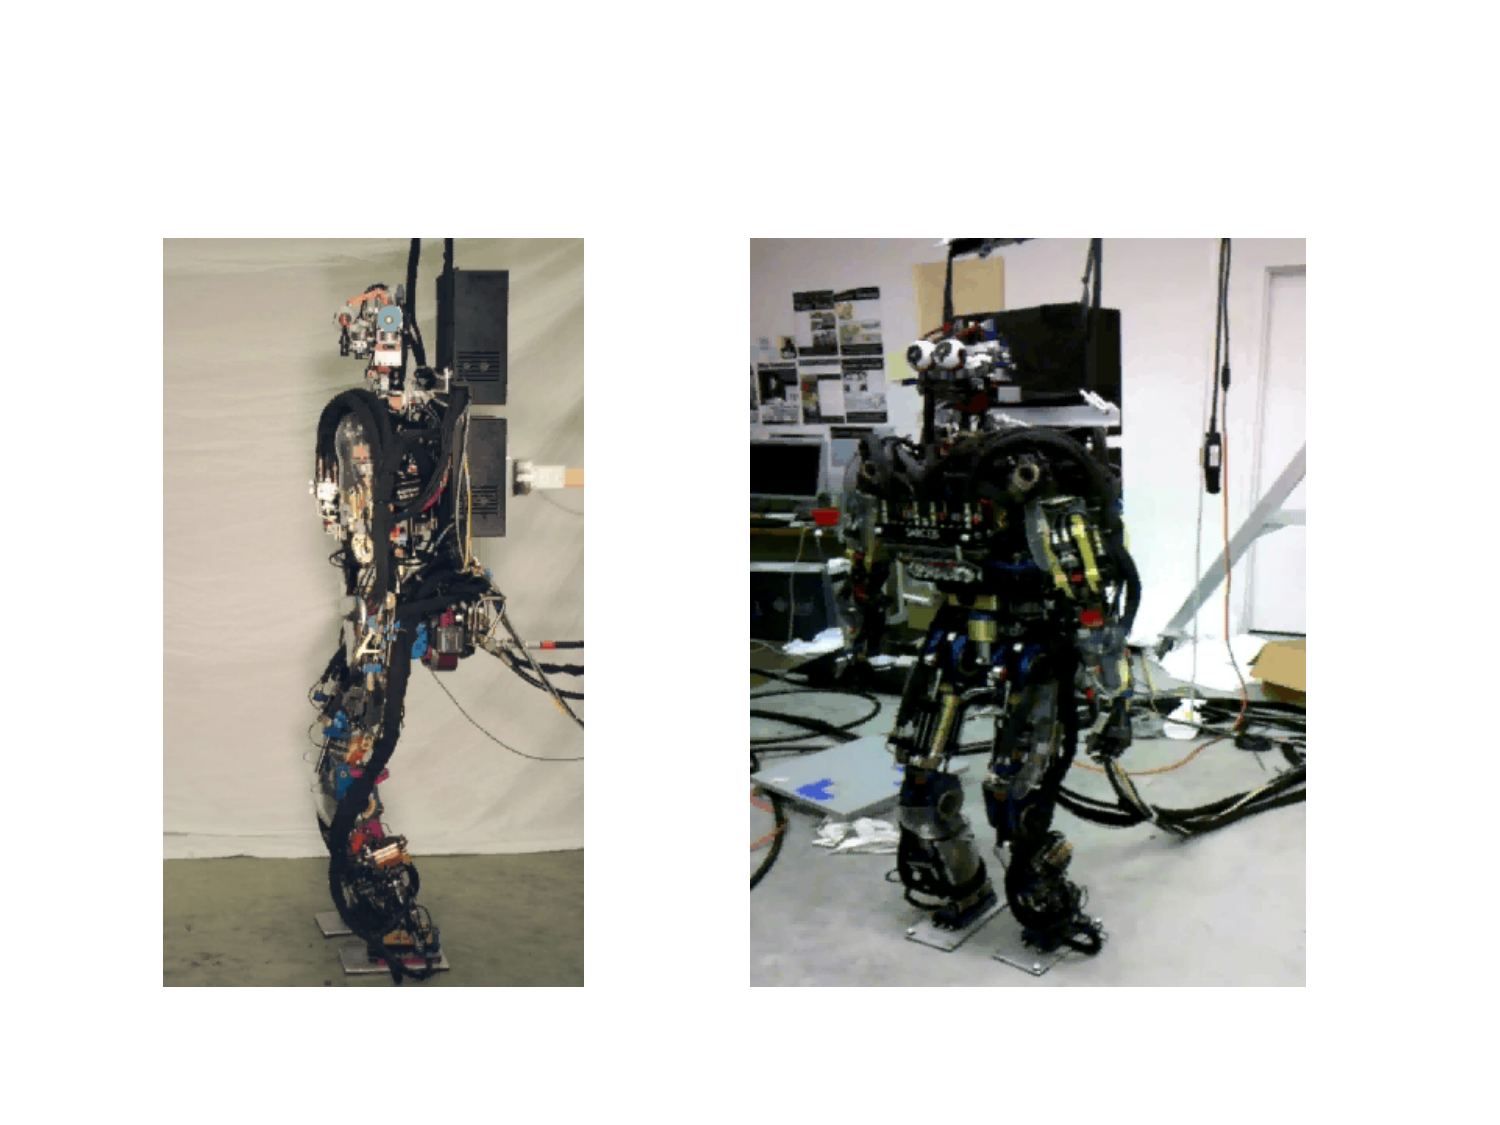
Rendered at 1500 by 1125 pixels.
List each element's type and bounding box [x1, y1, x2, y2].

list [162, 237, 585, 988]
text_box [749, 237, 1307, 988]
